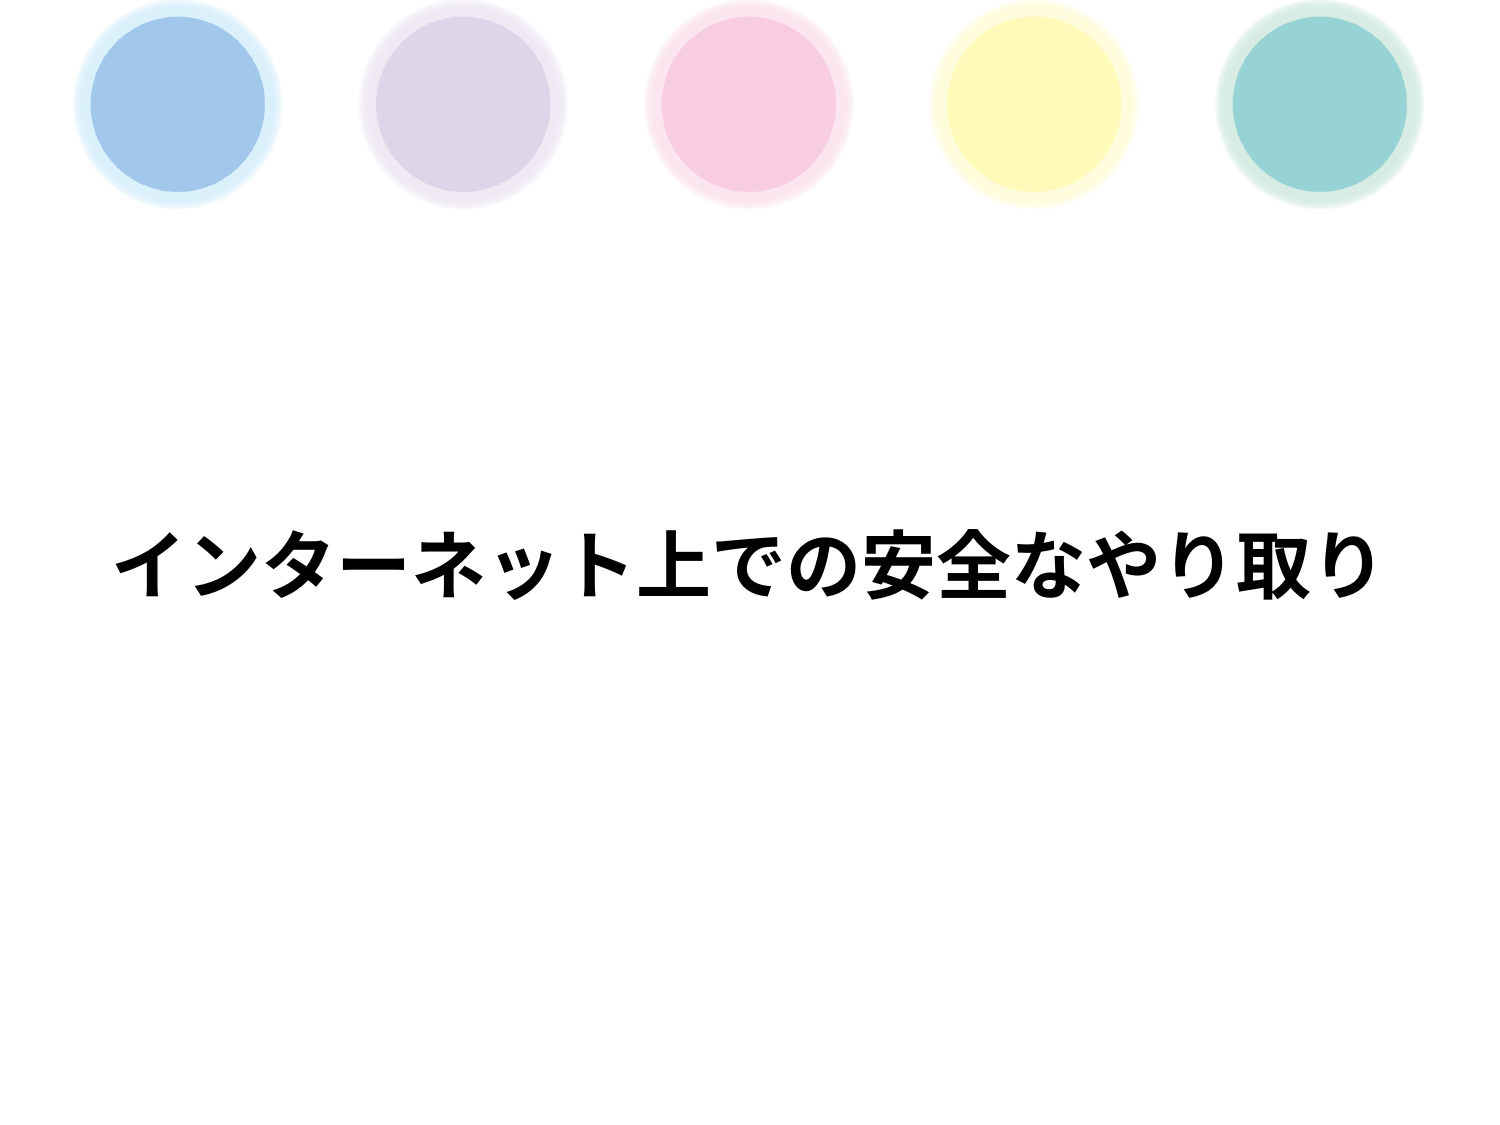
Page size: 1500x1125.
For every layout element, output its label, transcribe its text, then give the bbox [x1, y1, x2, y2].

picture [73, 0, 1424, 209]
title インターネット上での安全なやり取り [40, 439, 1457, 689]
